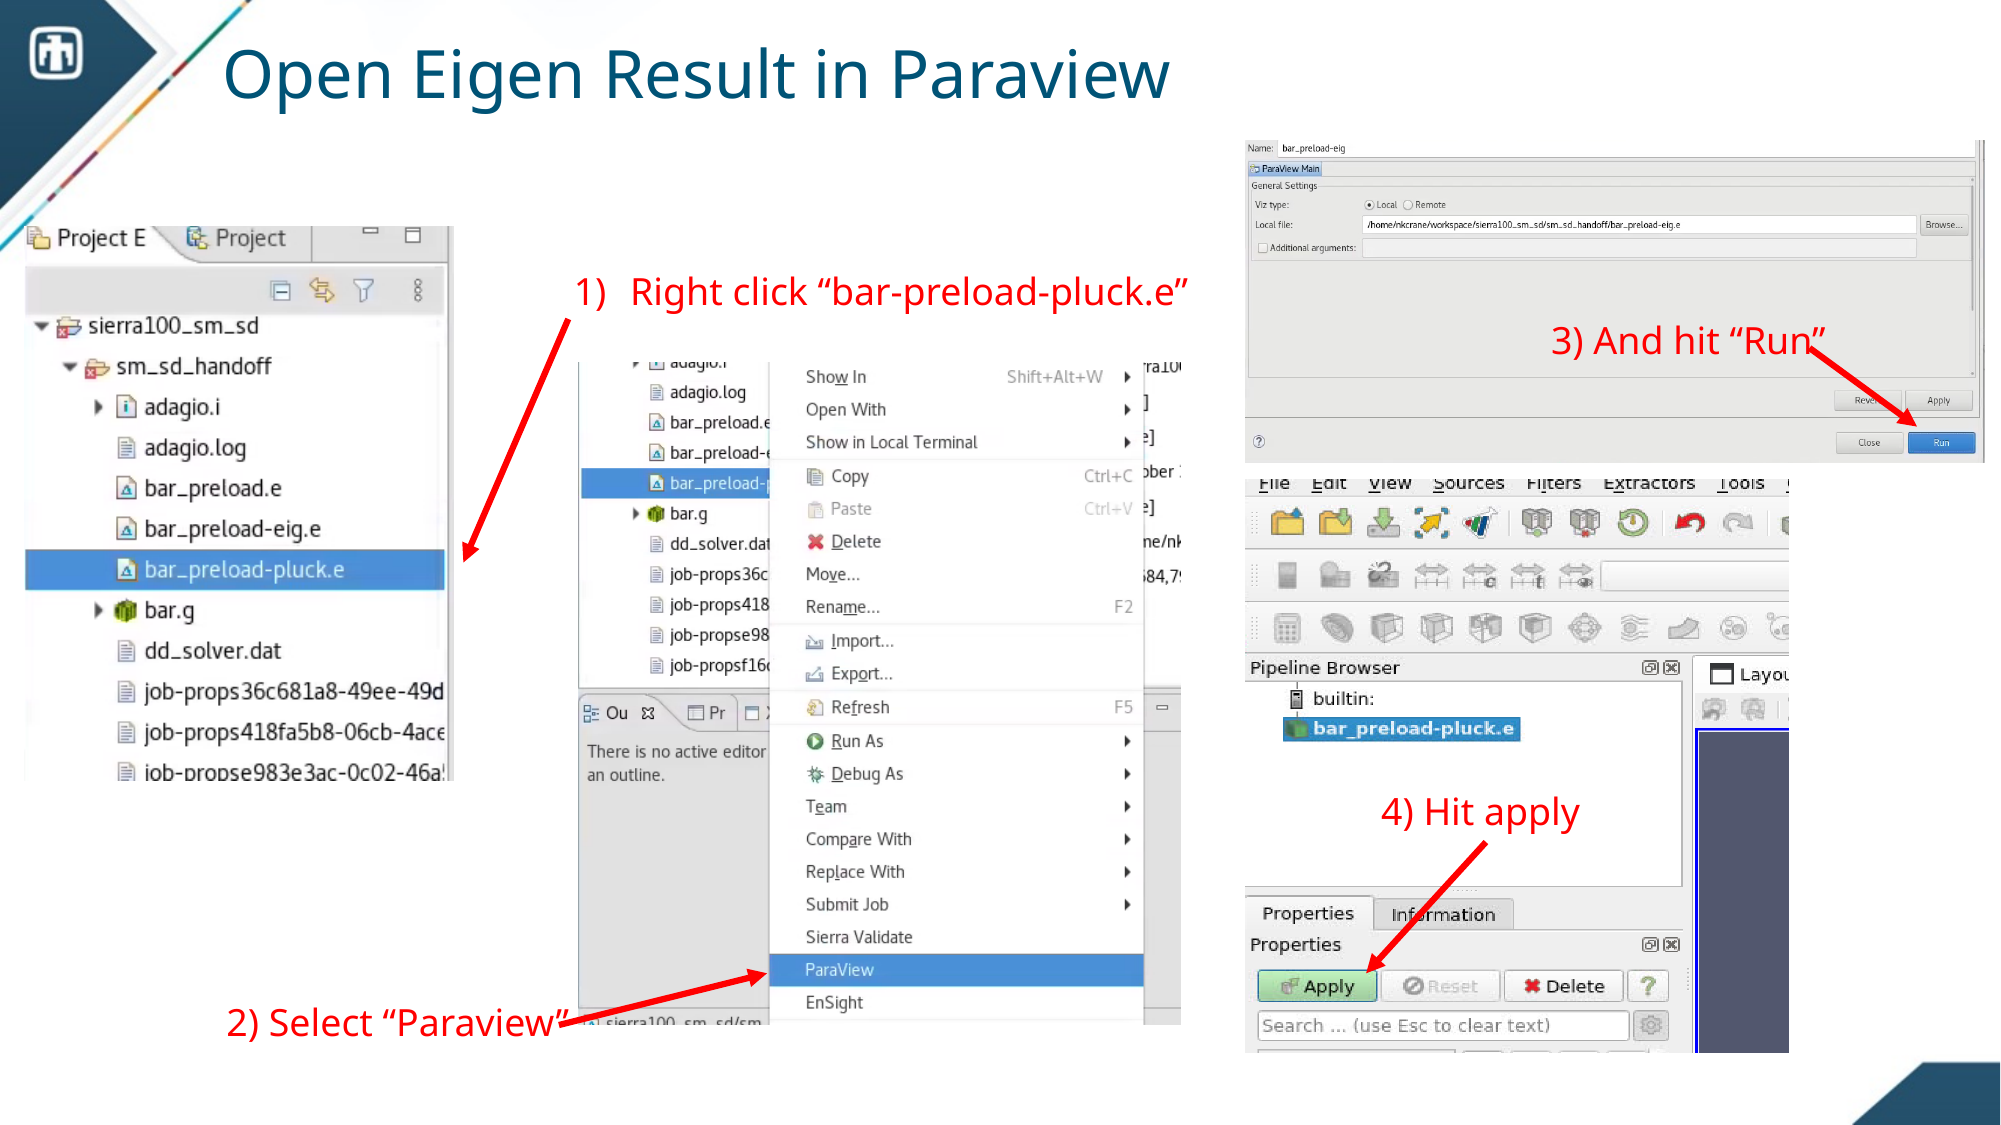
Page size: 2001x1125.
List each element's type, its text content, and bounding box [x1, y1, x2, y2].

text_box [463, 318, 569, 563]
text_box Right click “bar-preload-pluck.e” [559, 260, 727, 363]
title Open Eigen Result in Paraview [222, 13, 1879, 141]
text_box 2) Select “Paraview” [211, 991, 559, 1059]
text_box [1366, 842, 1486, 974]
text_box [1809, 348, 1917, 427]
picture [0, 0, 2001, 1125]
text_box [558, 973, 768, 1026]
